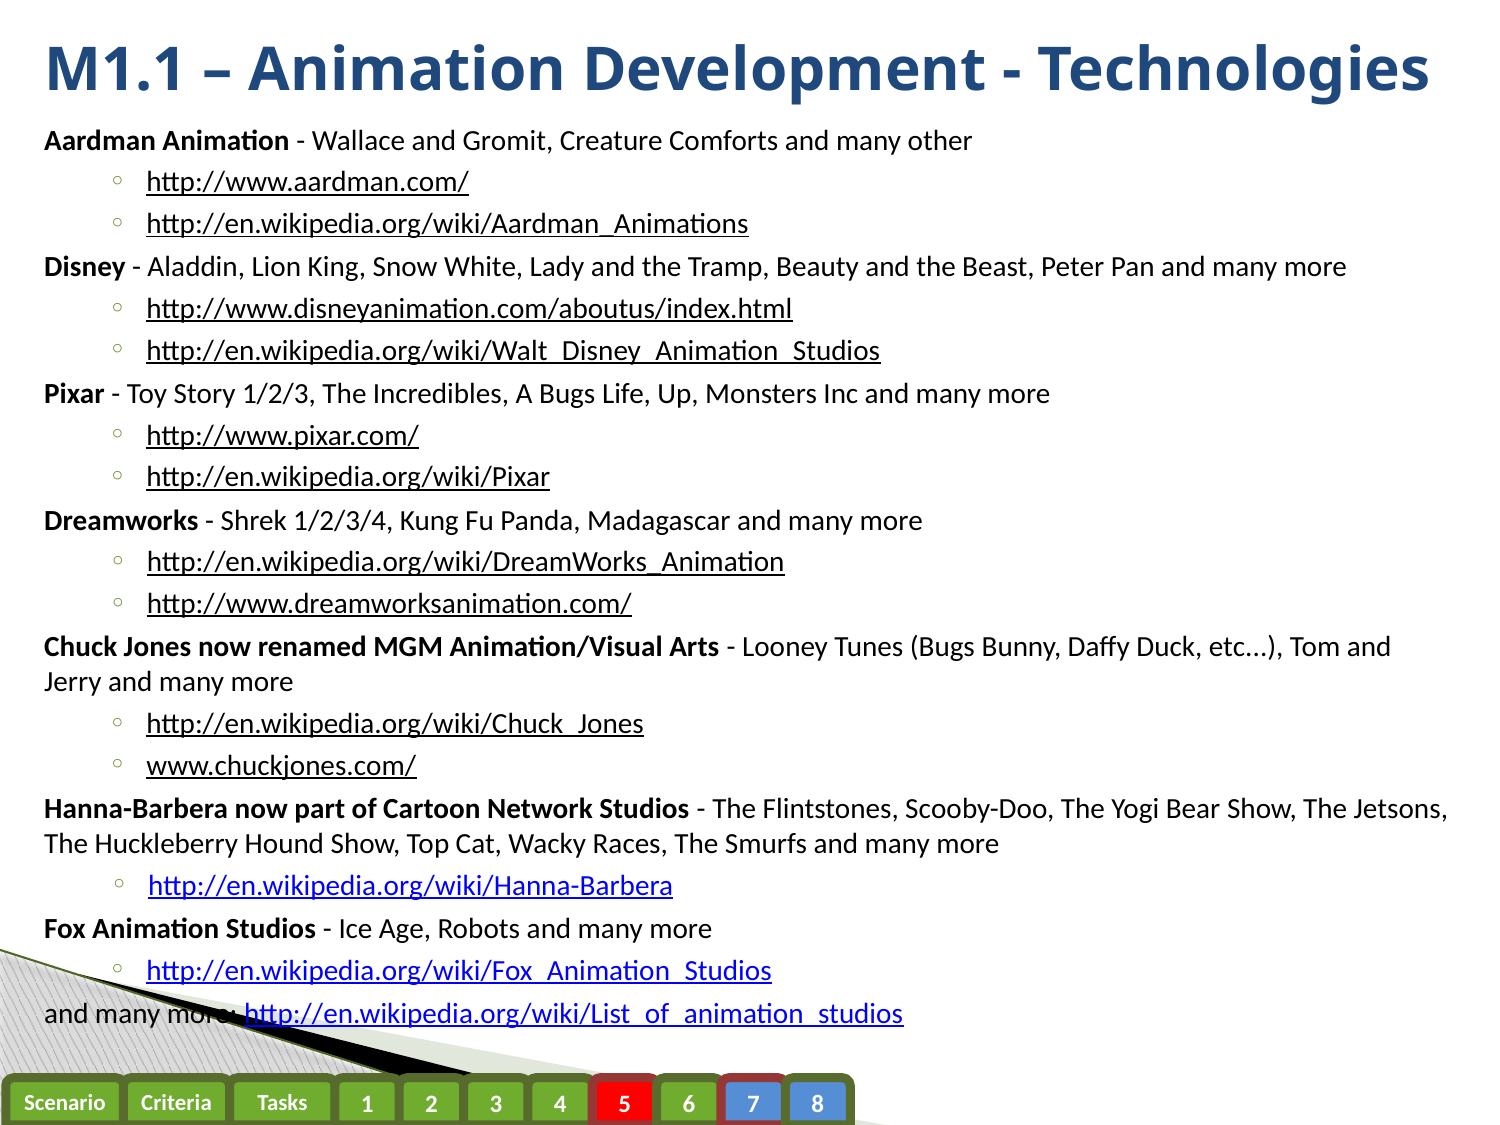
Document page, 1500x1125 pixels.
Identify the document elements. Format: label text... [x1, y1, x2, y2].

title M1.1 – Animation Development - Technologies [29, 19, 1471, 114]
list Aardman Animation - Wallace and Gromit, Creature Comforts and many other http://www.aardman.com/ http://en.wikipedia.org/wiki/Aardman_Animations Disney - Aladdin, Lion King, Snow White, Lady and the Tramp, Beauty and the Beast, Peter Pan and many more http://www.disneyanimation.com/aboutus/index.html http://en.wikipedia.org/wiki/Walt_Disney_Animation_Studios Pixar - Toy Story 1/2/3, The Incredibles, A Bugs Life, Up, Monsters Inc and many more http://www.pixar.com/ http://en.wikipedia.org/wiki/Pixar Dreamworks - Shrek 1/2/3/4, Kung Fu Panda, Madagascar and many more http://en.wikipedia.org/wiki/DreamWorks_Animation http://www.dreamworksanimation.com/ Chuck Jones now renamed MGM Animation/Visual Arts - Looney Tunes (Bugs Bunny, Daffy Duck, etc...), Tom and Jerry and many more http://en.wikipedia.org/wiki/Chuck_Jones www.chuckjones.com/ Hanna-Barbera now part of Cartoon Network Studios - The Flintstones, Scooby-Doo, The Yogi Bear Show, The Jetsons, The Huckleberry Hound Show, Top Cat, Wacky Races, The Smurfs and many more http://en.wikipedia.org/wiki/Hanna-Barbera Fox Animation Studios - Ice Age, Robots and many more http://en.wikipedia.org/wiki/Fox_Animation_Studios and many more: http://en.wikipedia.org/wiki/List_of_animation_studios [29, 114, 1471, 1099]
